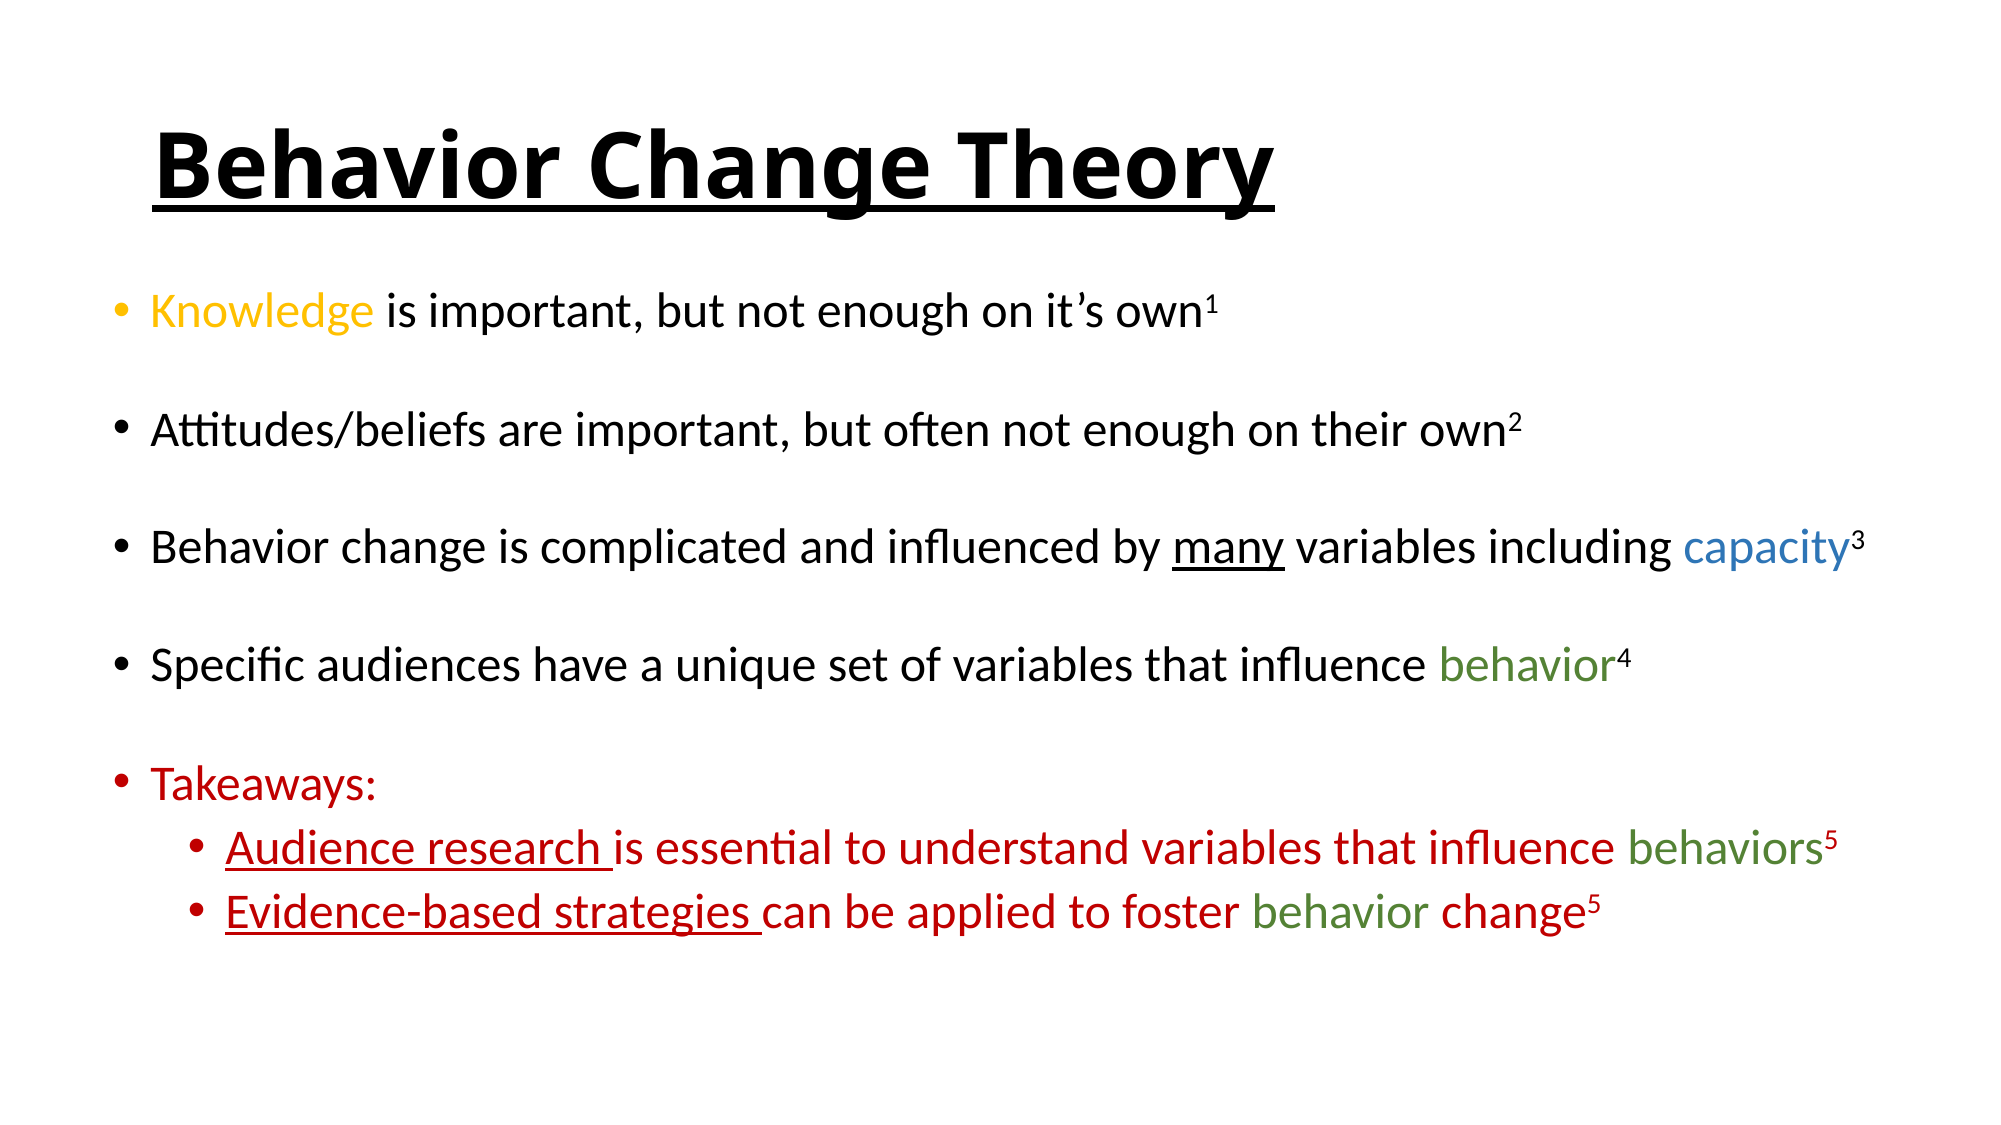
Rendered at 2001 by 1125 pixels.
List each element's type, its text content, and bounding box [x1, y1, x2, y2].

list Knowledge is important, but not enough on it’s own1 Attitudes/beliefs are important, but often not enough on their own2 Behavior change is complicated and influenced by many variables including capacity3 Specific audiences have a unique set of variables that influence behavior4 Takeaways: Audience research is essential to understand variables that influence behaviors5 Evidence-based strategies can be applied to foster behavior change5 [97, 277, 1942, 1095]
title Behavior Change Theory [137, 59, 1863, 277]
